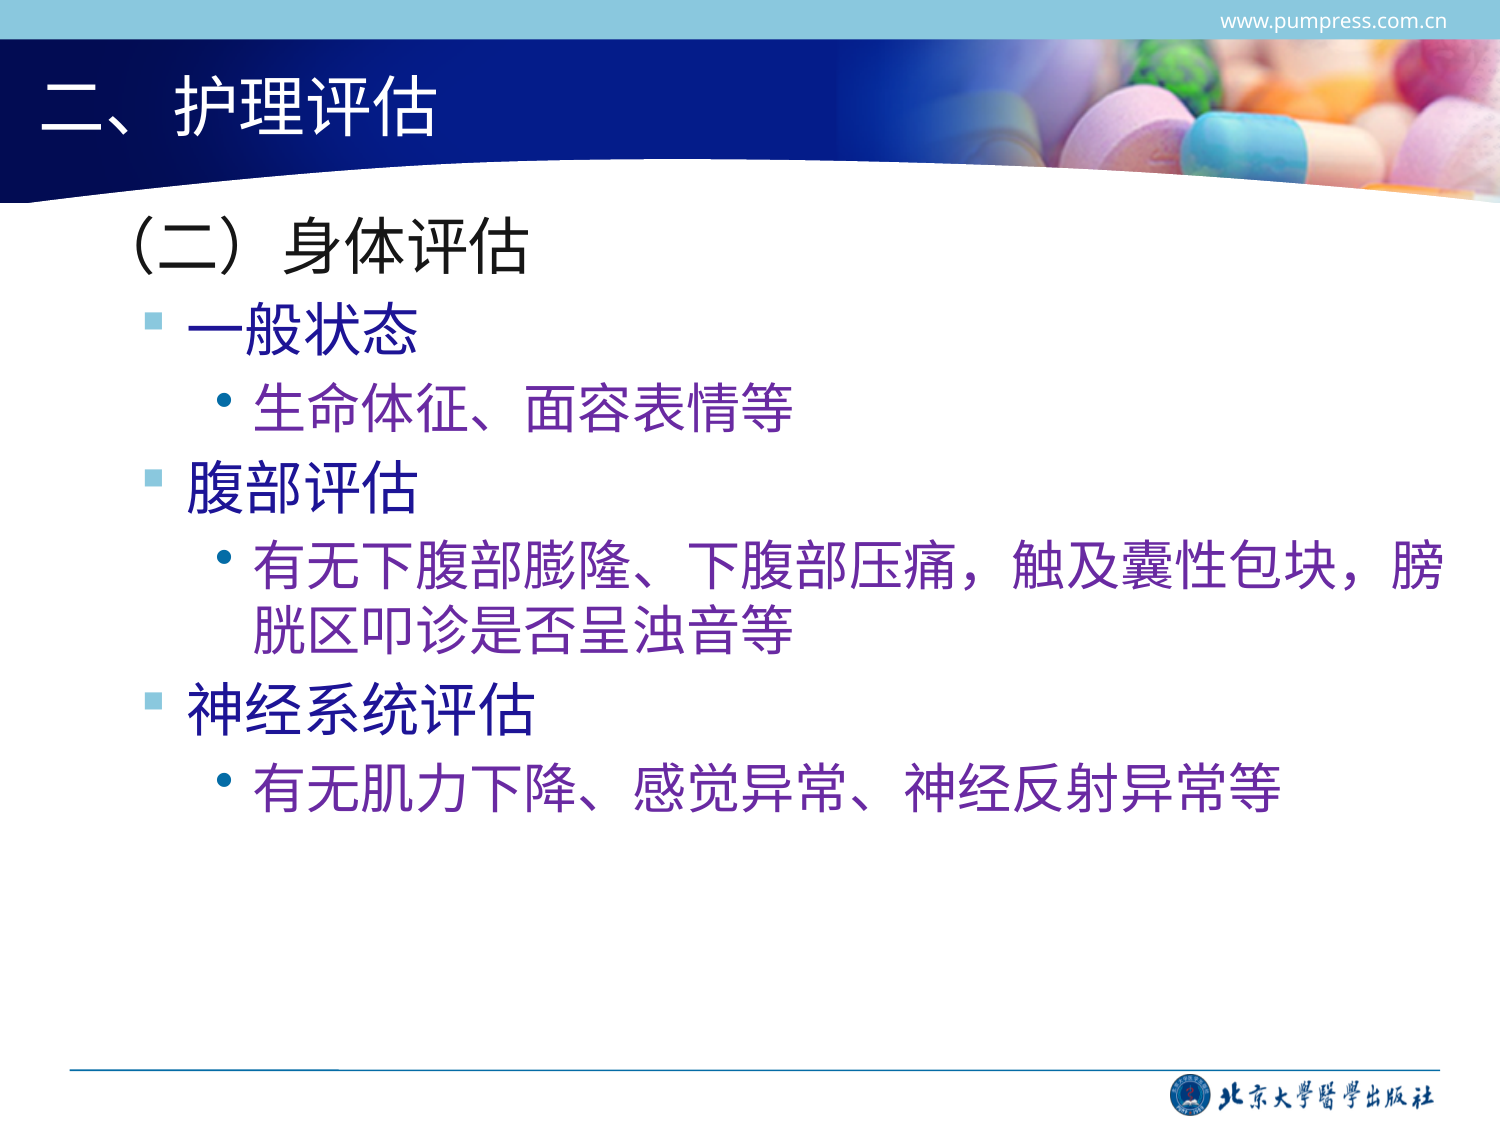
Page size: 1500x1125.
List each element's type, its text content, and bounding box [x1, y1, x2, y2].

picture [1170, 1074, 1436, 1118]
picture [0, 40, 1500, 203]
title 二、护理评估 [23, 58, 1349, 152]
list （二）身体评估 一般状态 生命体征、面容表情等 腹部评估 有无下腹部膨隆、下腹部压痛，触及囊性包块，膀胱区叩诊是否呈浊音等 神经系统评估 有无肌力下降、感觉异常、神经反射异常等 [49, 198, 1463, 1026]
slide_number www.pumpress.com.cn [1024, 0, 1463, 38]
